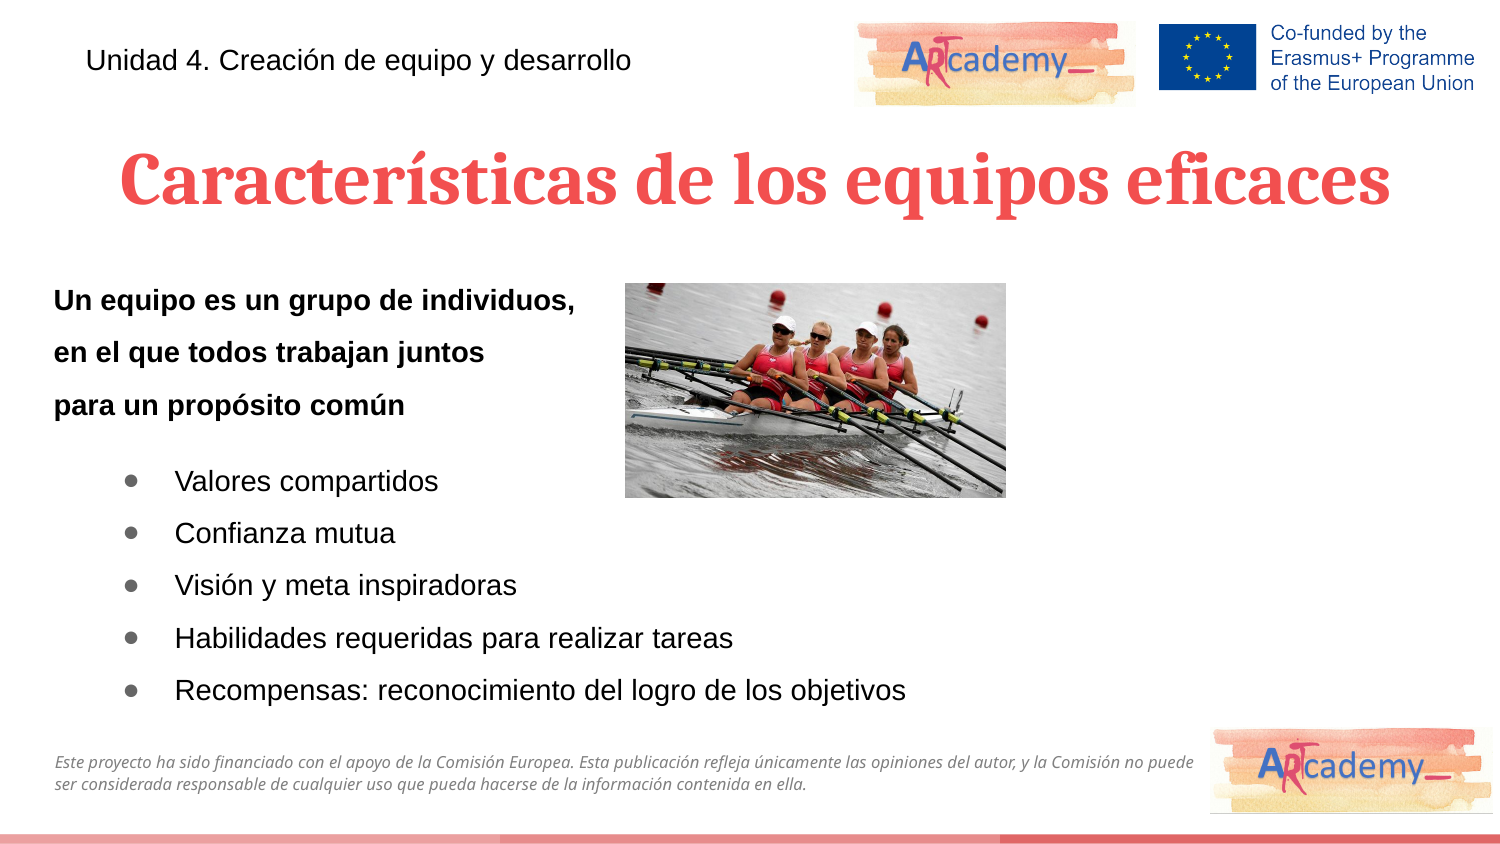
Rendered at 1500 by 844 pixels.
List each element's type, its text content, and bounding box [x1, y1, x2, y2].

picture [1210, 709, 1493, 844]
text_box Un equipo es un grupo de individuos, en el que todos trabajan juntos para un propósito común [15, 256, 766, 429]
picture [854, 2, 1137, 138]
text_box Unidad 4. Creación de equipo y desarrollo [70, 33, 849, 84]
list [625, 283, 1006, 498]
text_box Este proyecto ha sido financiado con el apoyo de la Comisión Europea. Esta publicación refleja únicamente las opiniones del autor, y la Comisión no puede ser considerada responsable de cualquier uso que pueda hacerse de la información contenida en ella. [39, 742, 1205, 811]
picture [1158, 24, 1474, 94]
title Características de los equipos eficaces [39, 127, 1474, 235]
list Valores compartidos Confianza mutua Visión y meta inspiradoras Habilidades requeridas para realizar tareas Recompensas: reconocimiento del logro de los objetivos [84, 429, 1019, 716]
